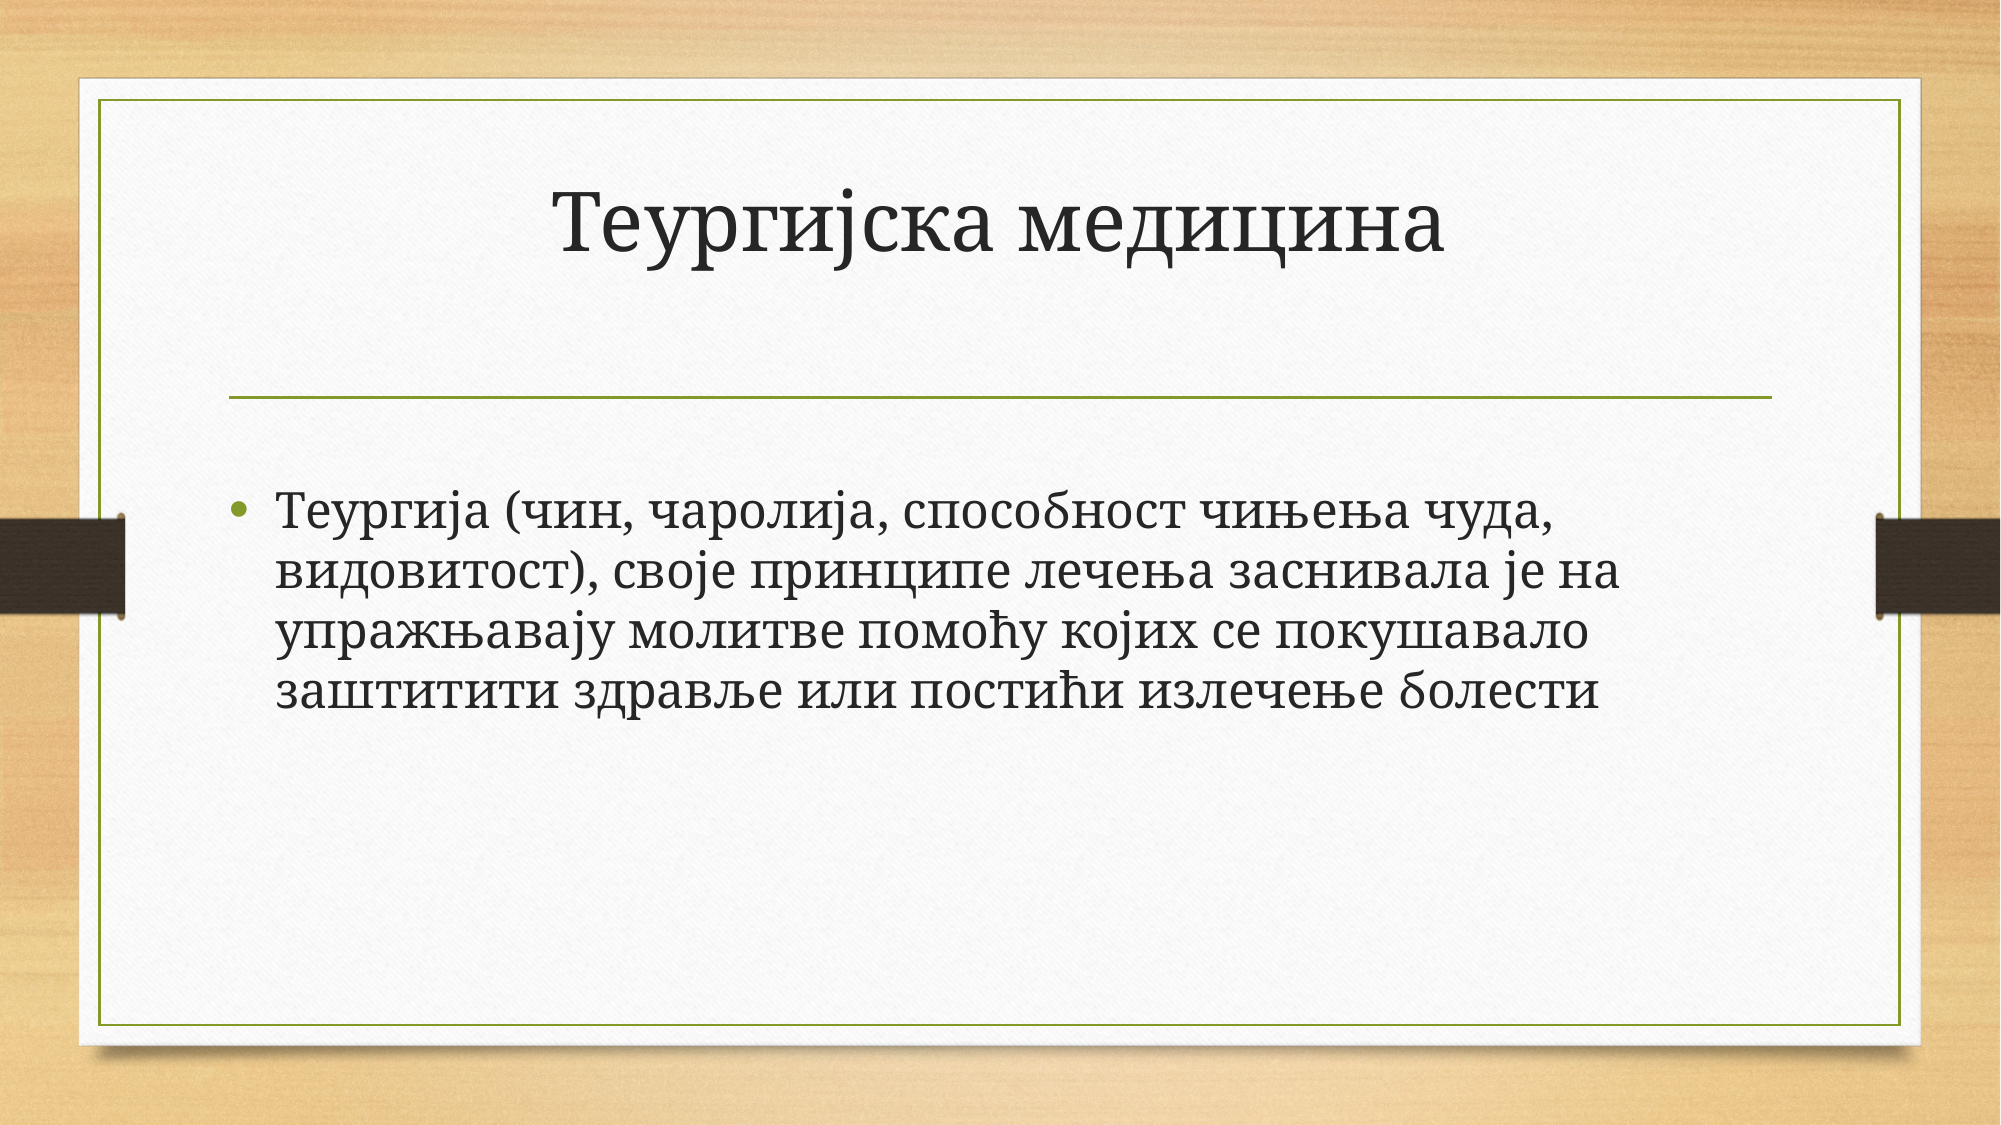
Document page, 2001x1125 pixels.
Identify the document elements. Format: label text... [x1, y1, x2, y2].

title Теургијска медицина [212, 161, 1788, 375]
picture [0, 0, 2001, 1125]
list Теургија (чин, чаролија, способност чињења чуда, видовитост), своје принципе лечења заснивала је на упражњавају молитве помоћу којих се покушавало заштитити здравље или постићи излечење болести [213, 388, 1789, 934]
